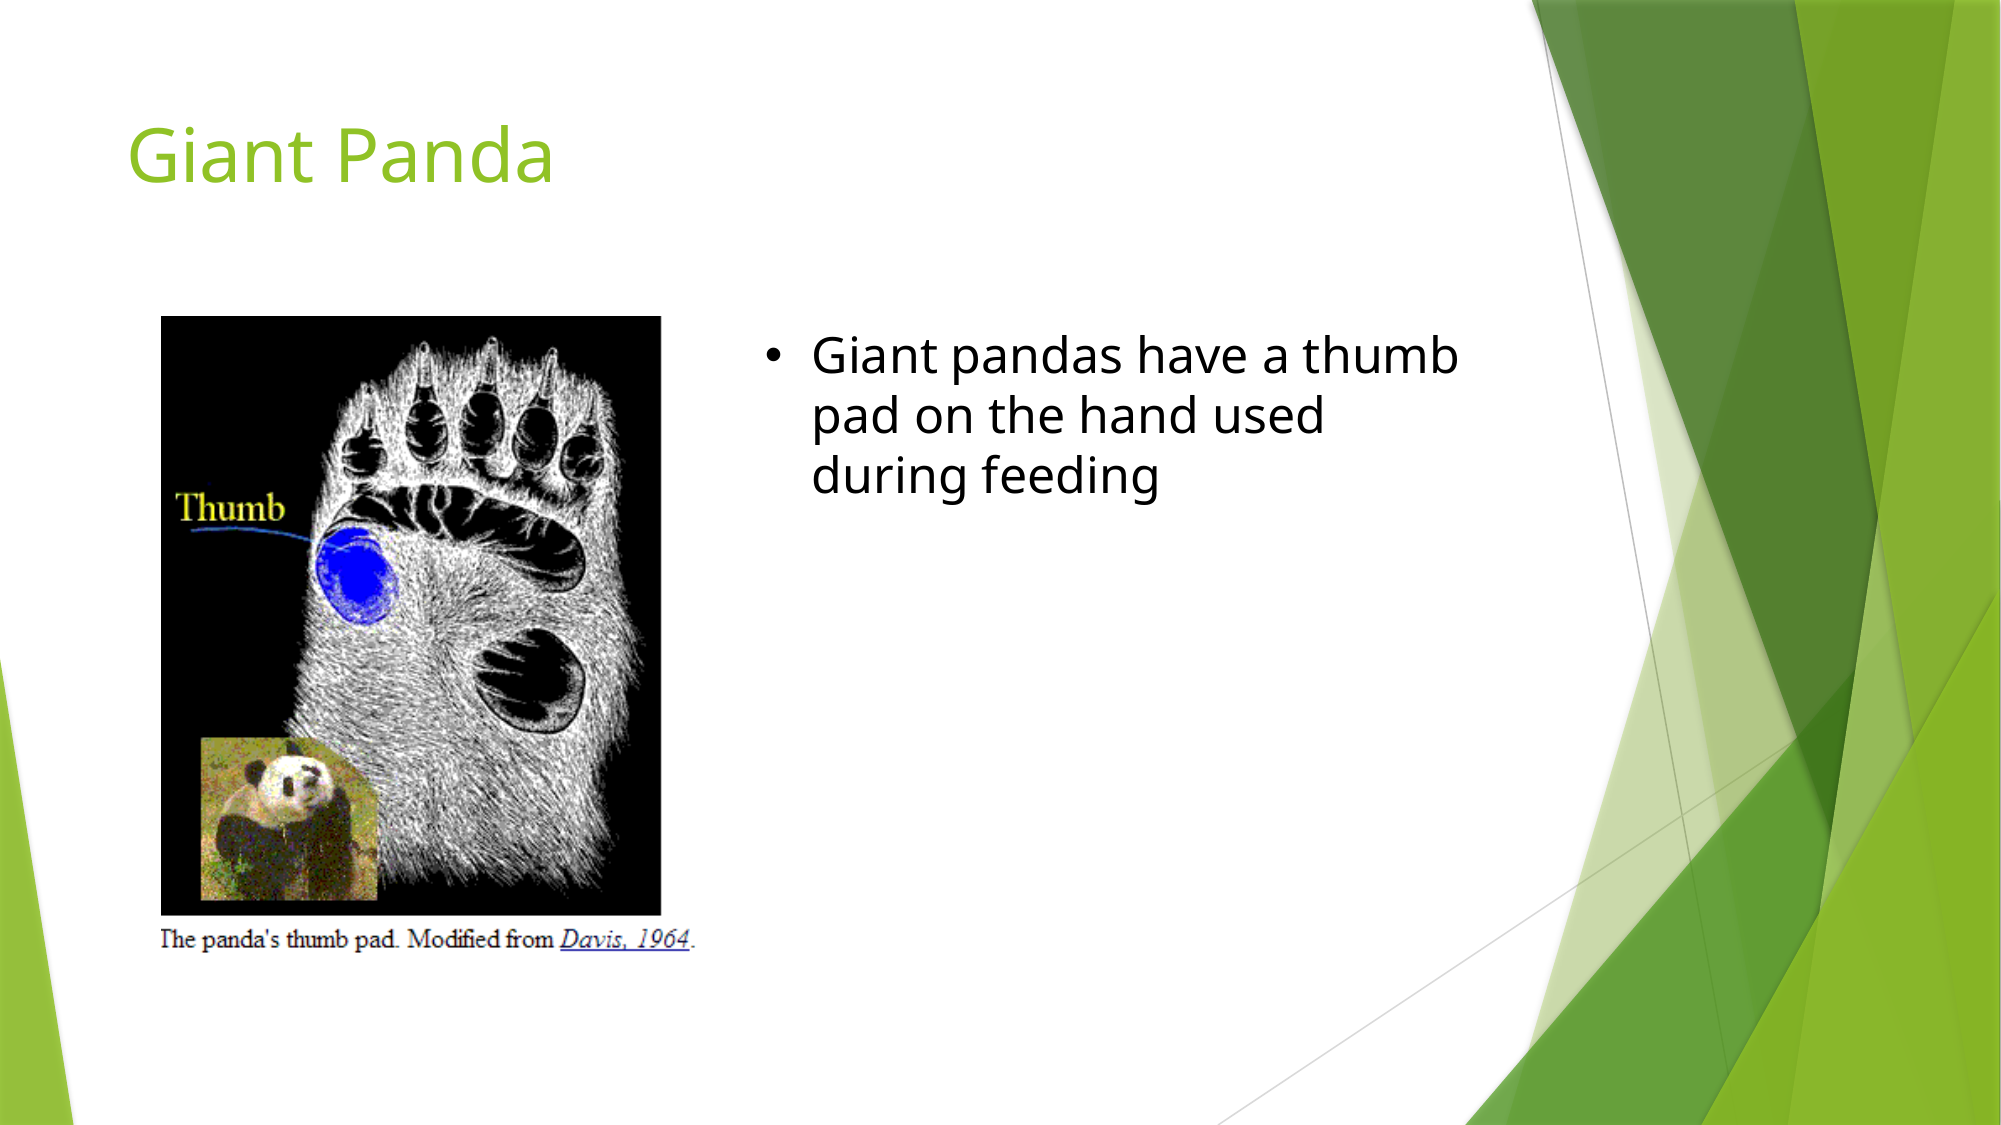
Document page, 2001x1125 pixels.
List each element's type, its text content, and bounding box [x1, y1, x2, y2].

title Giant Panda [111, 99, 1522, 317]
text_box Giant pandas have a thumb pad on the hand used during feeding [749, 316, 1488, 557]
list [160, 316, 701, 963]
